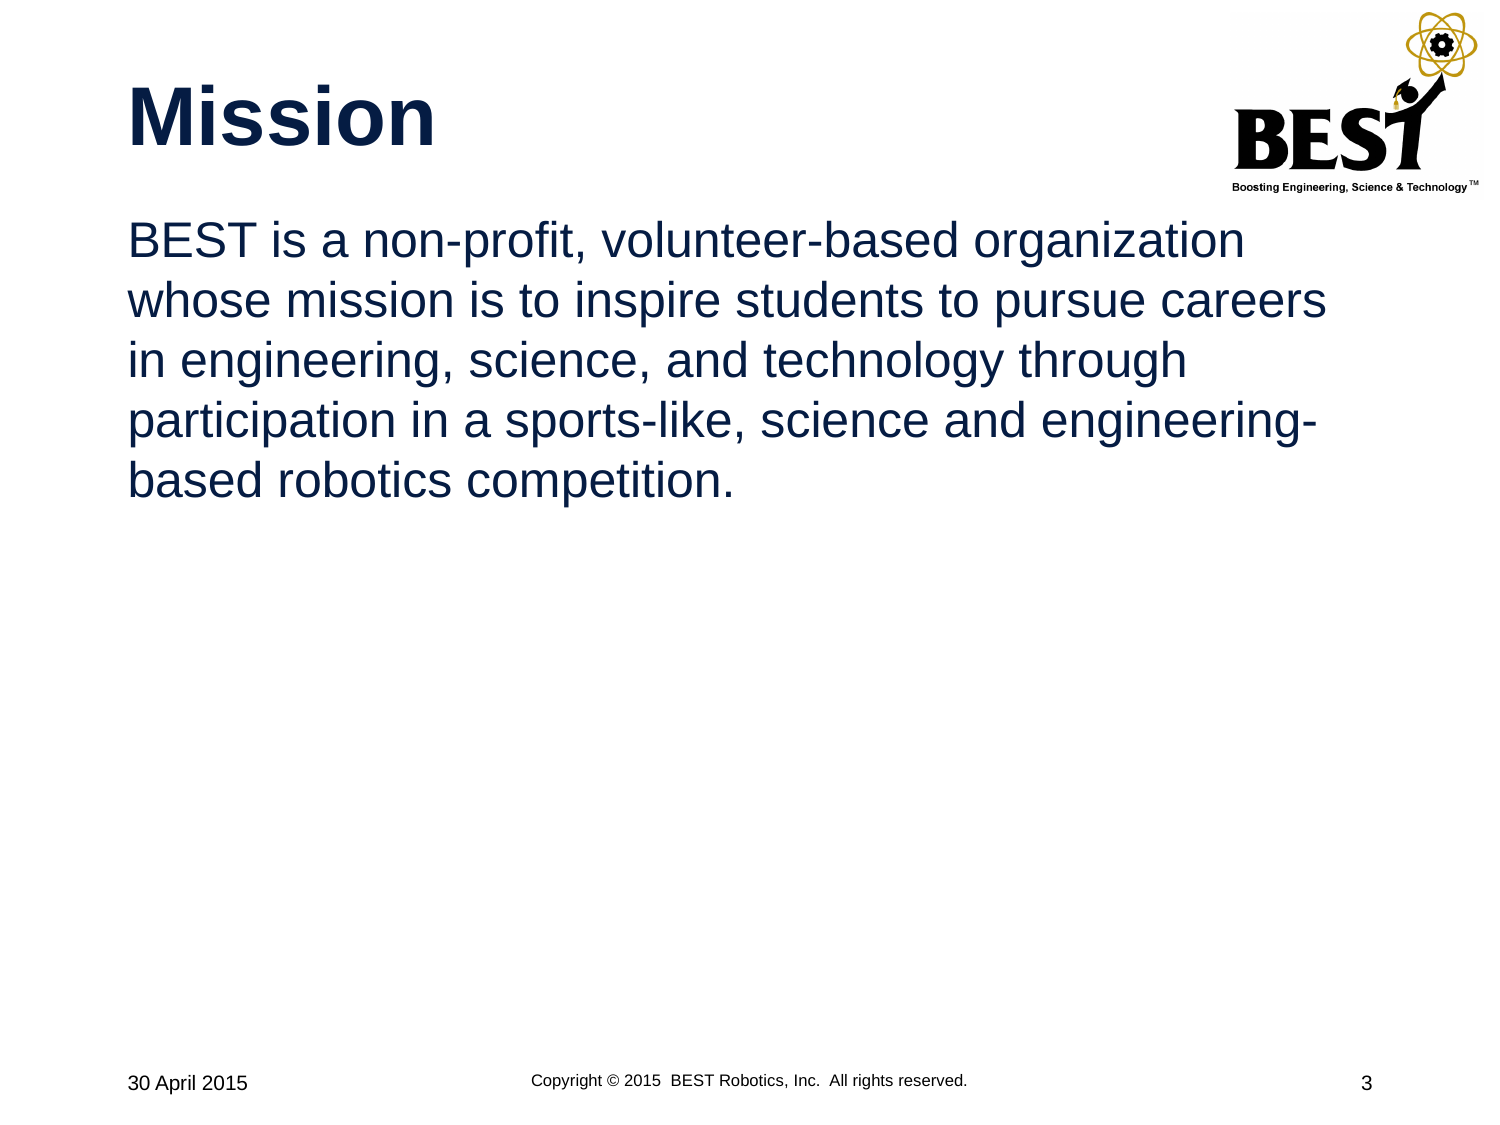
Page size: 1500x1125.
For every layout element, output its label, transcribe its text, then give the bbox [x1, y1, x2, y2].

footer Copyright © 2015 BEST Robotics, Inc. All rights reserved. [512, 1062, 988, 1100]
list BEST is a non-profit, volunteer-based organization whose mission is to inspire students to pursue careers in engineering, science, and technology through participation in a sports-like, science and engineering-based robotics competition. [112, 200, 1388, 1000]
slide_number 3 [1074, 1062, 1388, 1100]
picture [1230, 12, 1484, 200]
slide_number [112, 1062, 425, 1100]
title Mission [112, 50, 1213, 175]
